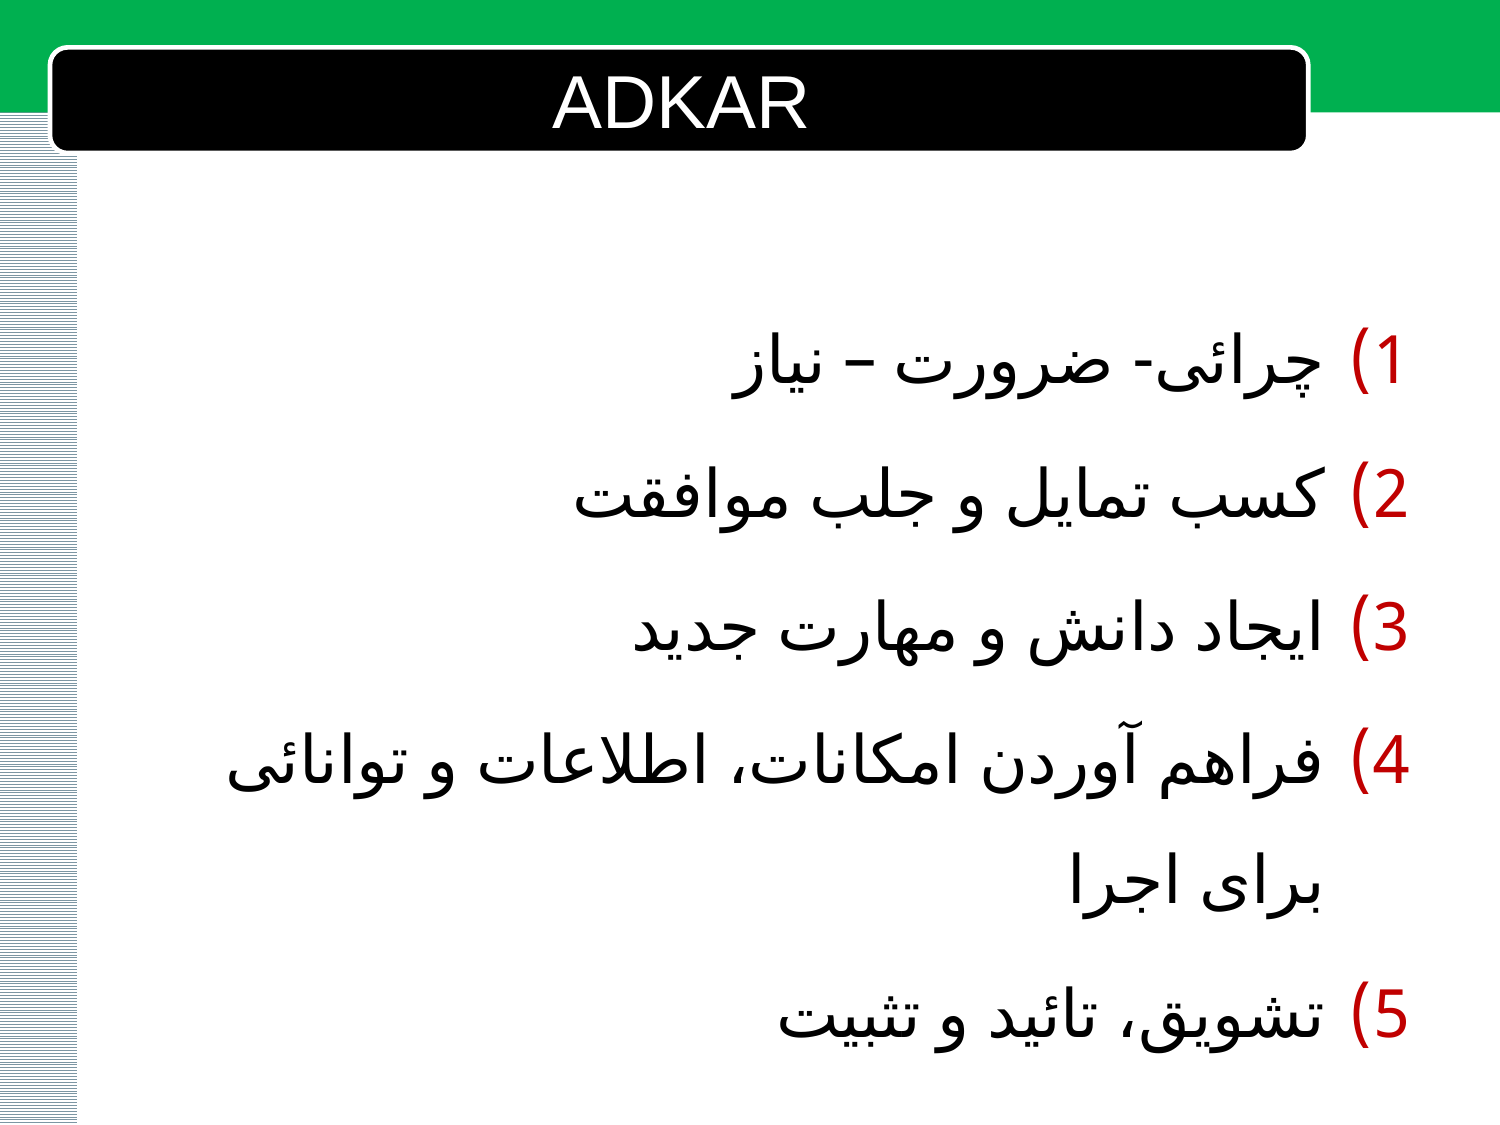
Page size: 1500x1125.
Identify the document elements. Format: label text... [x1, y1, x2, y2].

title ADKAR [75, 52, 1288, 145]
list چرائی- ضرورت – نیاز کسب تمایل و جلب موافقت ایجاد دانش و مهارت جدید فراهم آوردن امکانات، اطلاعات و توانائی برای اجرا تشویق، تائید و تثبیت [75, 176, 1425, 1038]
